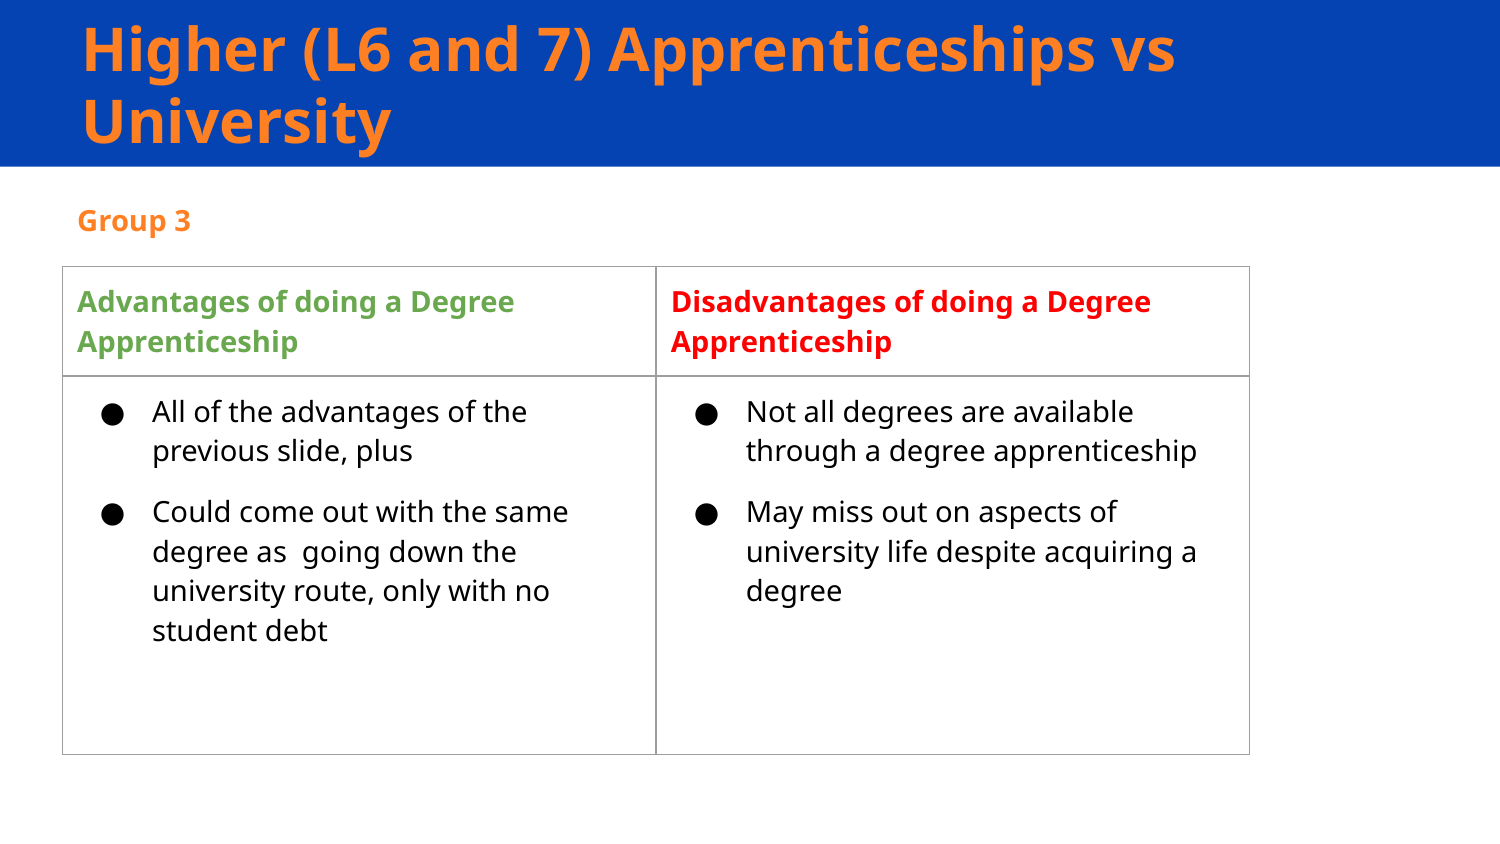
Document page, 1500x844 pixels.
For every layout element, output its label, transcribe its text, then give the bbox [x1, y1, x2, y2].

text_box Group 3 [62, 187, 733, 252]
title Higher (L6 and 7) Apprenticeships vs University [66, 32, 1450, 135]
table_cell Not all degrees are available through a degree apprenticeship May miss out on aspects of university life despite acquiring a degree [657, 377, 1249, 754]
table_cell All of the advantages of the previous slide, plus Could come out with the same degree as going down the university route, only with no student debt [63, 377, 655, 754]
table_header Advantages of doing a Degree Apprenticeship [63, 267, 655, 375]
table_header Disadvantages of doing a Degree Apprenticeship [657, 267, 1249, 375]
